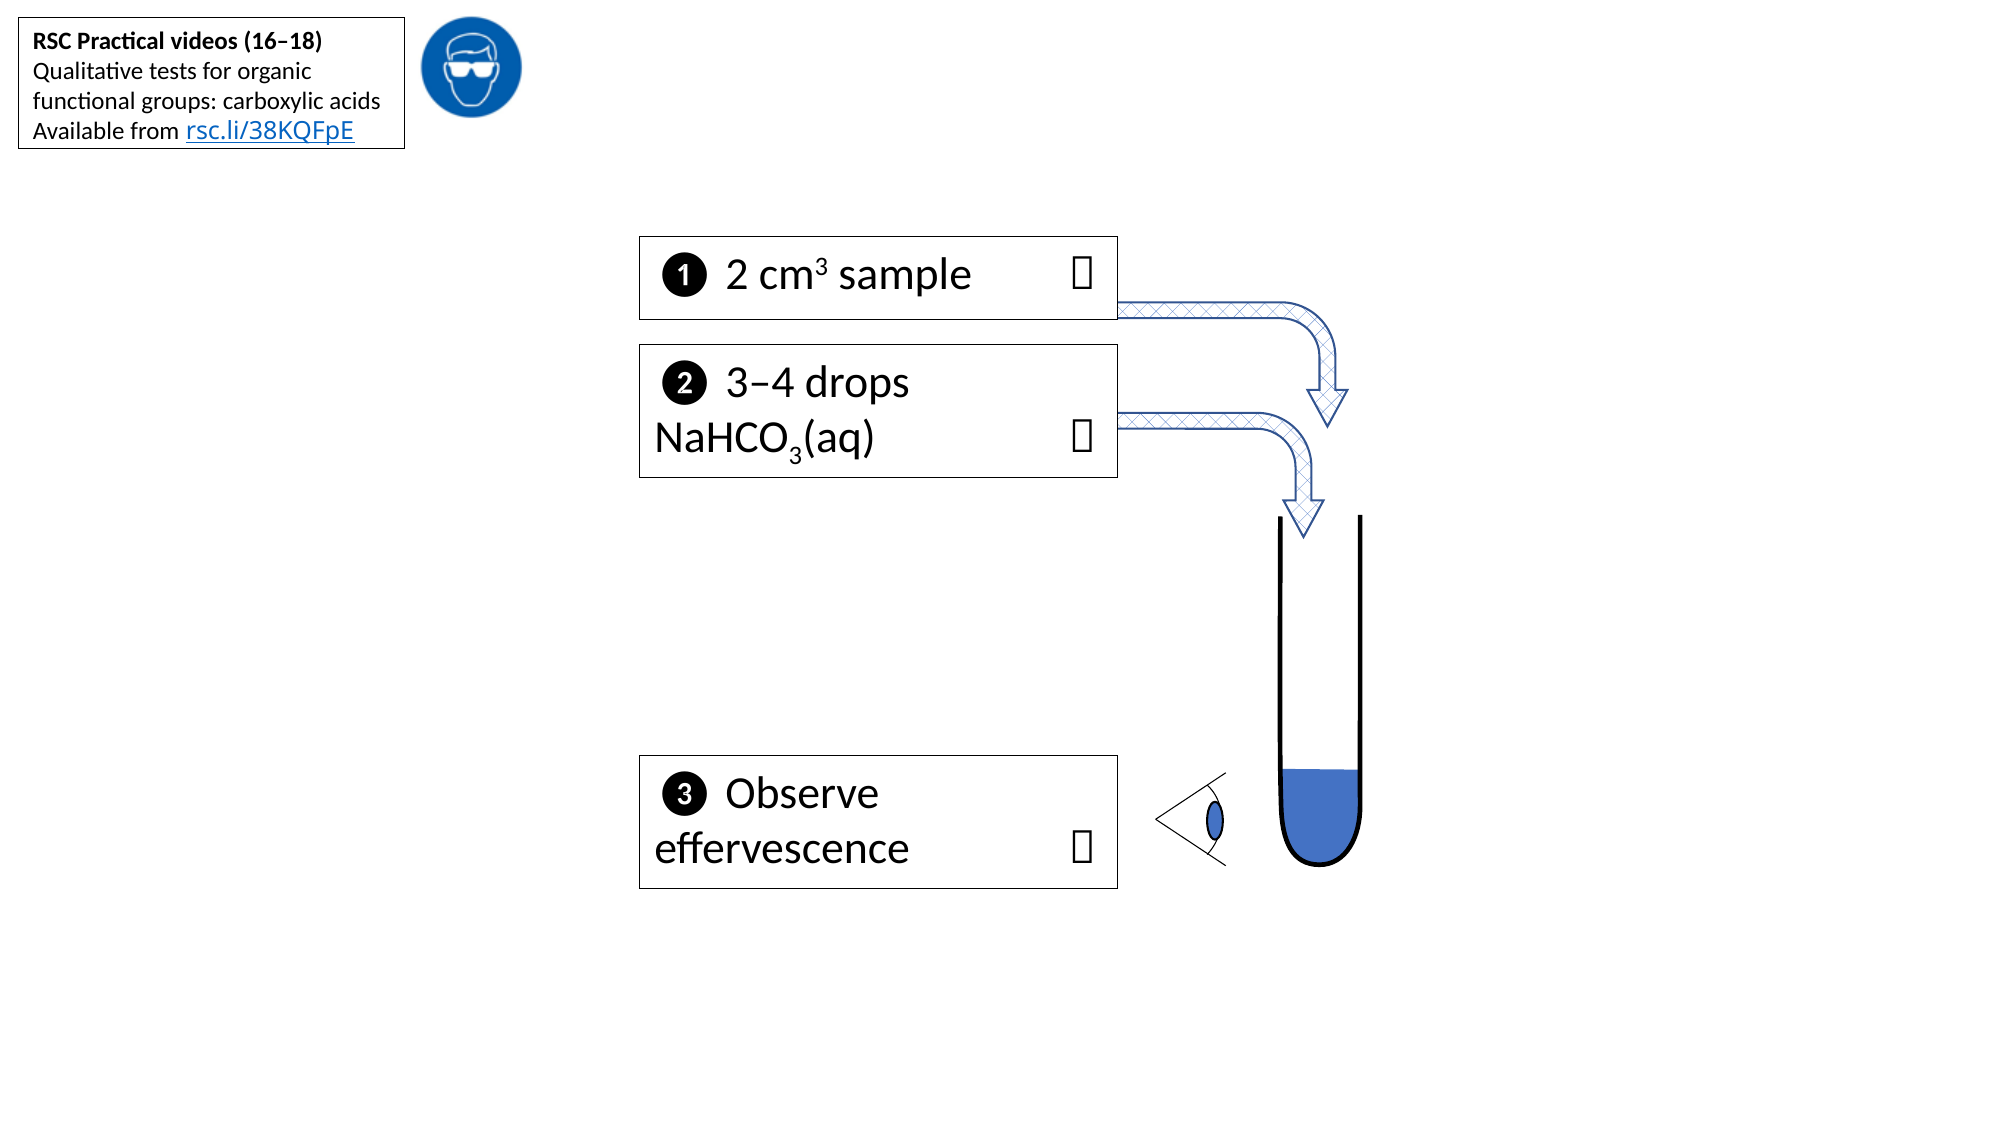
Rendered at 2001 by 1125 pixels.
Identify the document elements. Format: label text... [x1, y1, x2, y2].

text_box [639, 236, 1361, 889]
picture [418, 14, 525, 121]
title RSC Practical videos (16–18) Qualitative tests for organic functional groups: carboxylic acids Available from rsc.li/38KQFpE [18, 17, 405, 149]
